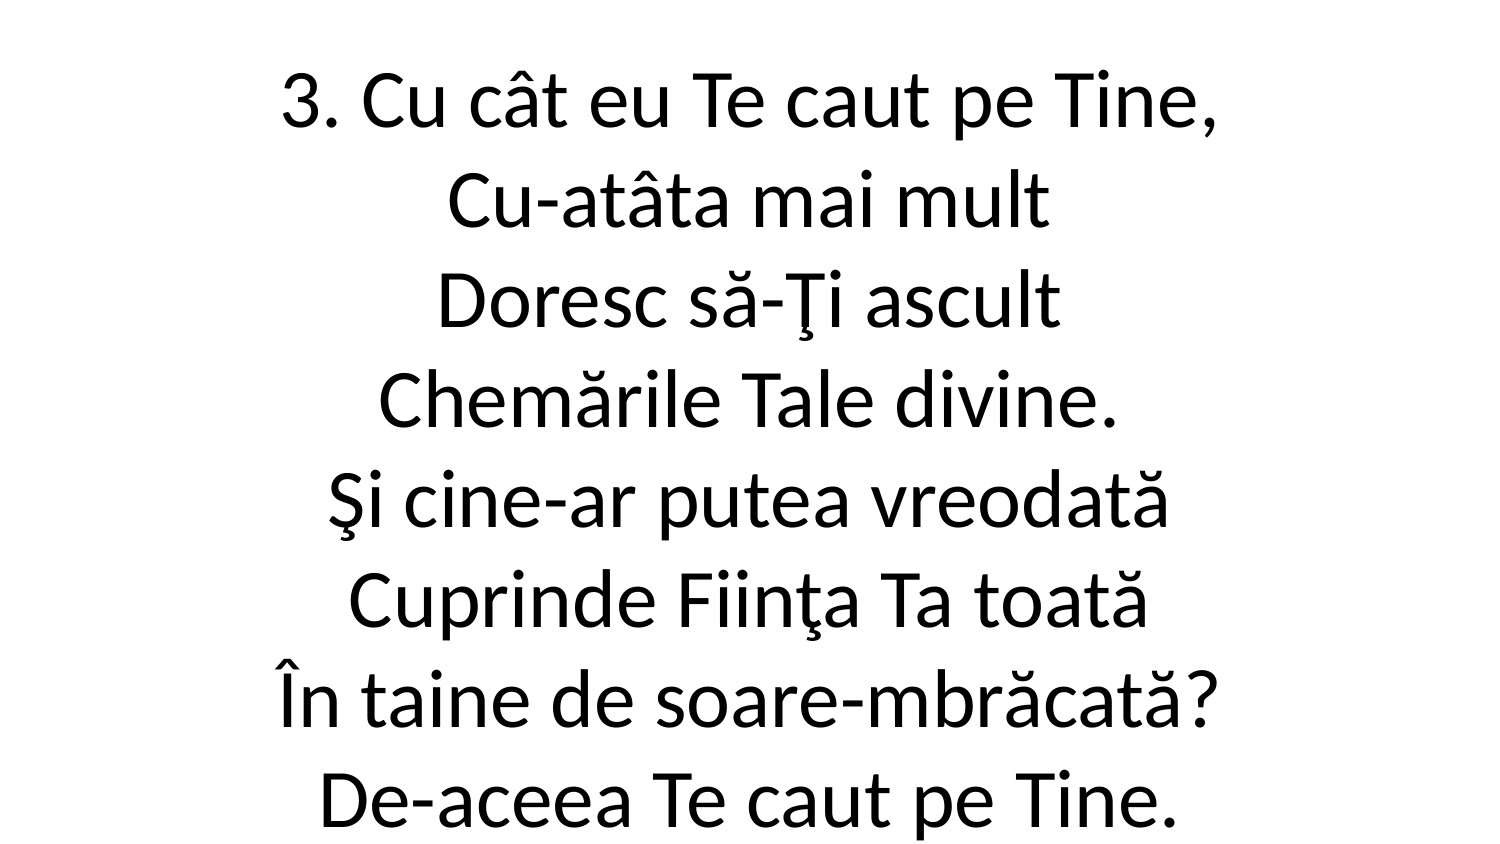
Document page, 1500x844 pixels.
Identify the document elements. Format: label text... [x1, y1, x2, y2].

text_box 3. Cu cât eu Te caut pe Tine, Cu-atâta mai mult Doresc să-Ţi ascult Chemările Tale divine. Şi cine-ar putea vreodată Cuprinde Fiinţa Ta toată În taine de soare-mbrăcată? De-aceea Te caut pe Tine. [262, 0, 1238, 844]
